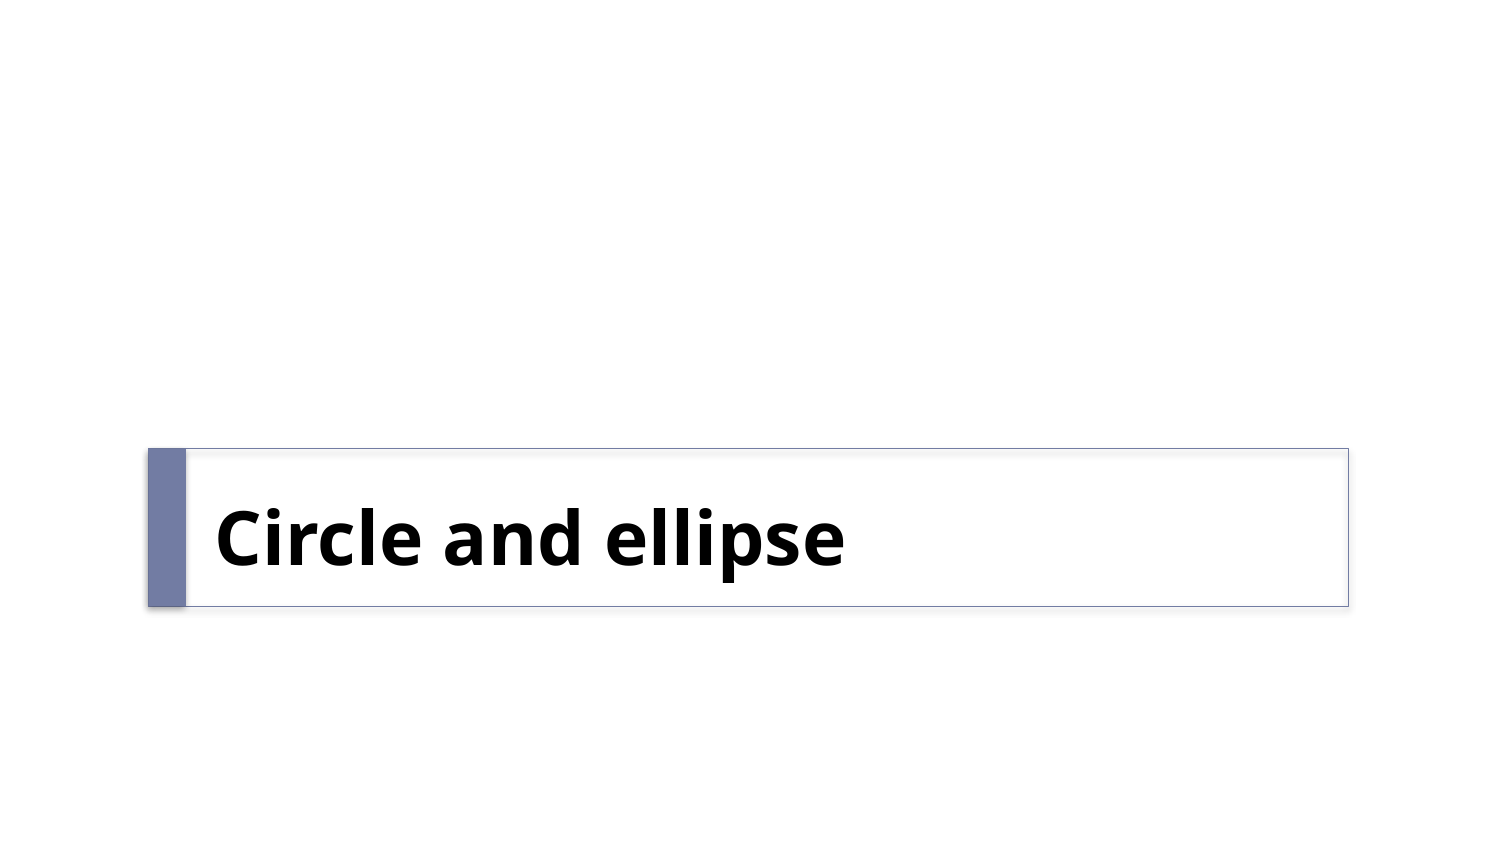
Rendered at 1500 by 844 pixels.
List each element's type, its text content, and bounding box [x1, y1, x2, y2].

title Circle and ellipse [200, 478, 1320, 600]
